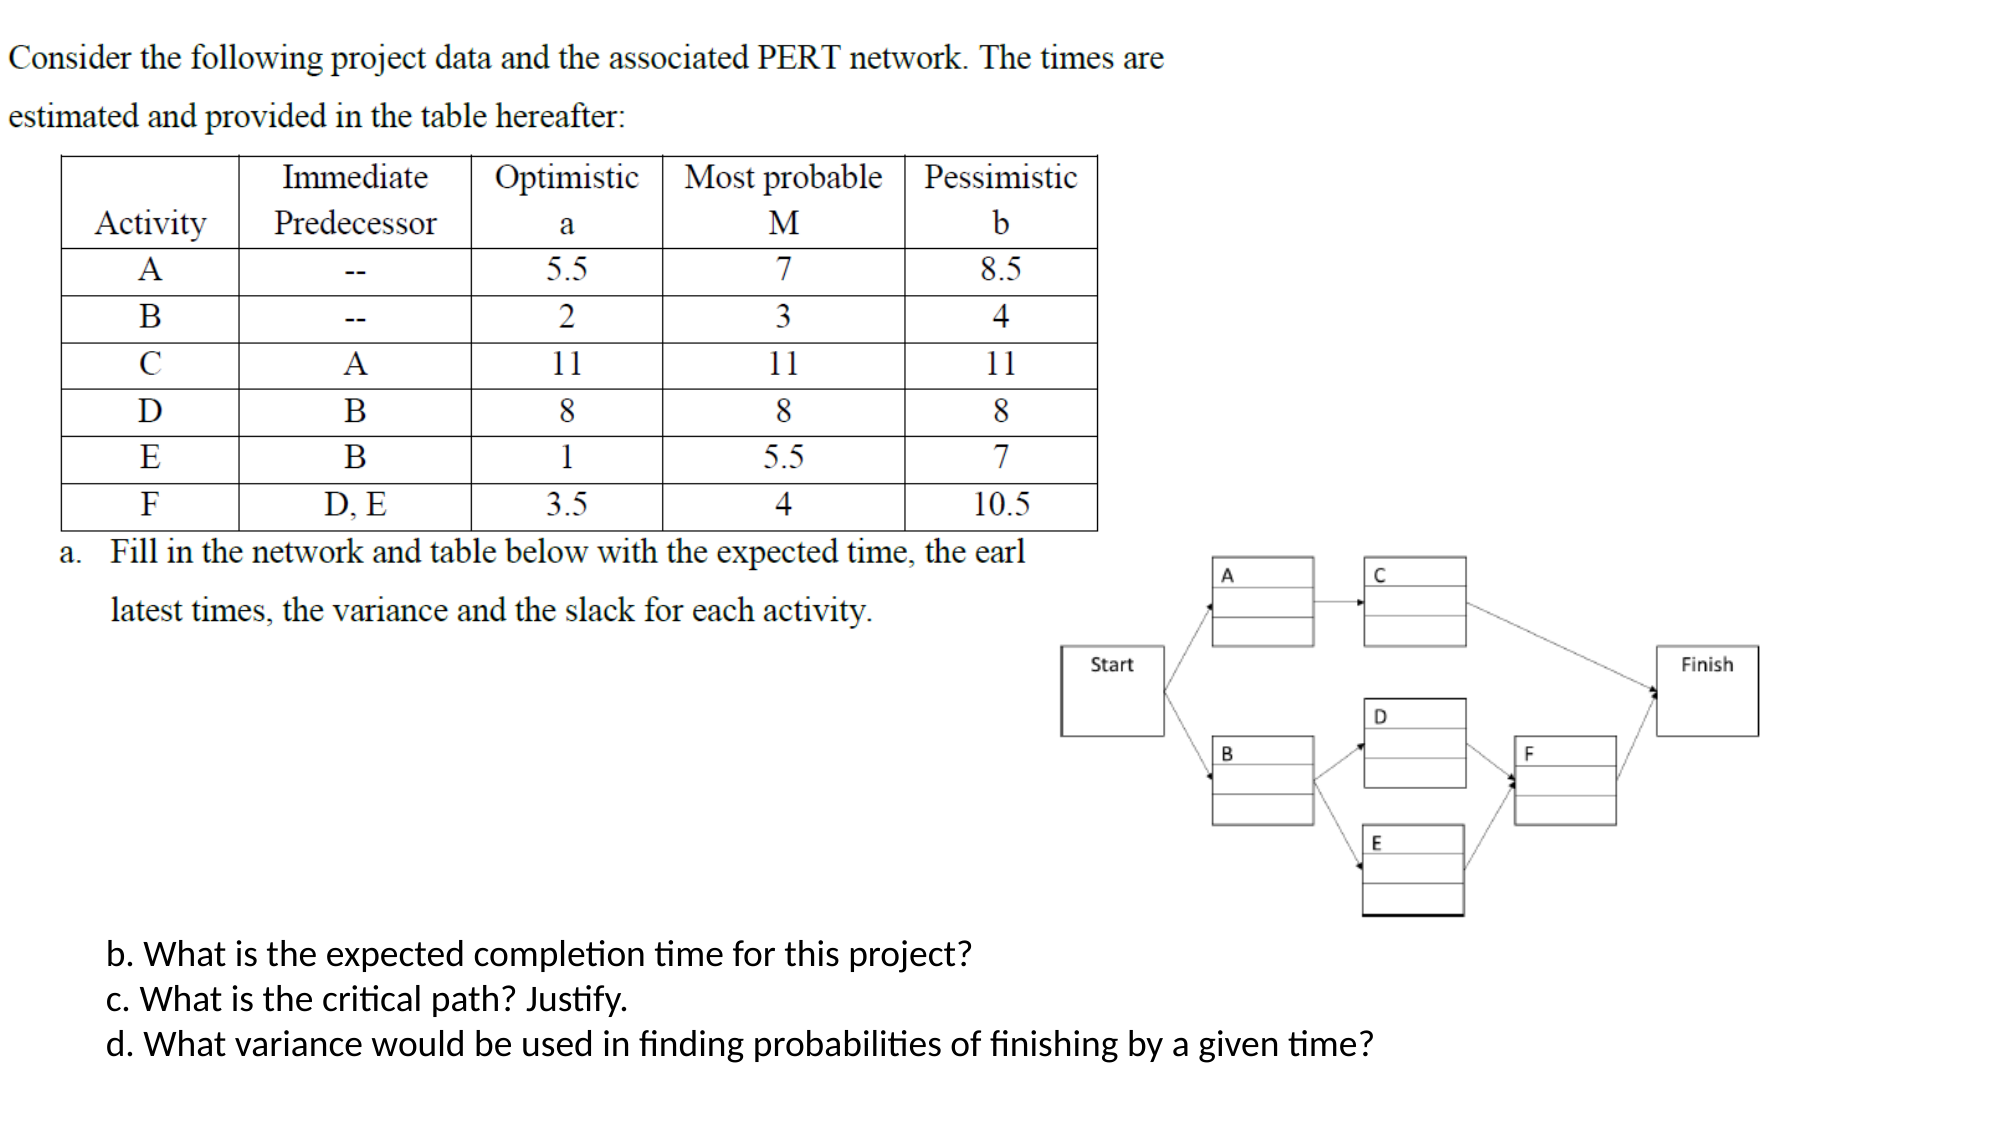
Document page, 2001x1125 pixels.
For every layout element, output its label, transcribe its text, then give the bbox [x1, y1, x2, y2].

text_box b. What is the expected completion time for this project? c. What is the critical path? Justify. d. What variance would be used in finding probabilities of finishing by a given time? [91, 921, 1923, 1072]
picture [0, 29, 1769, 922]
